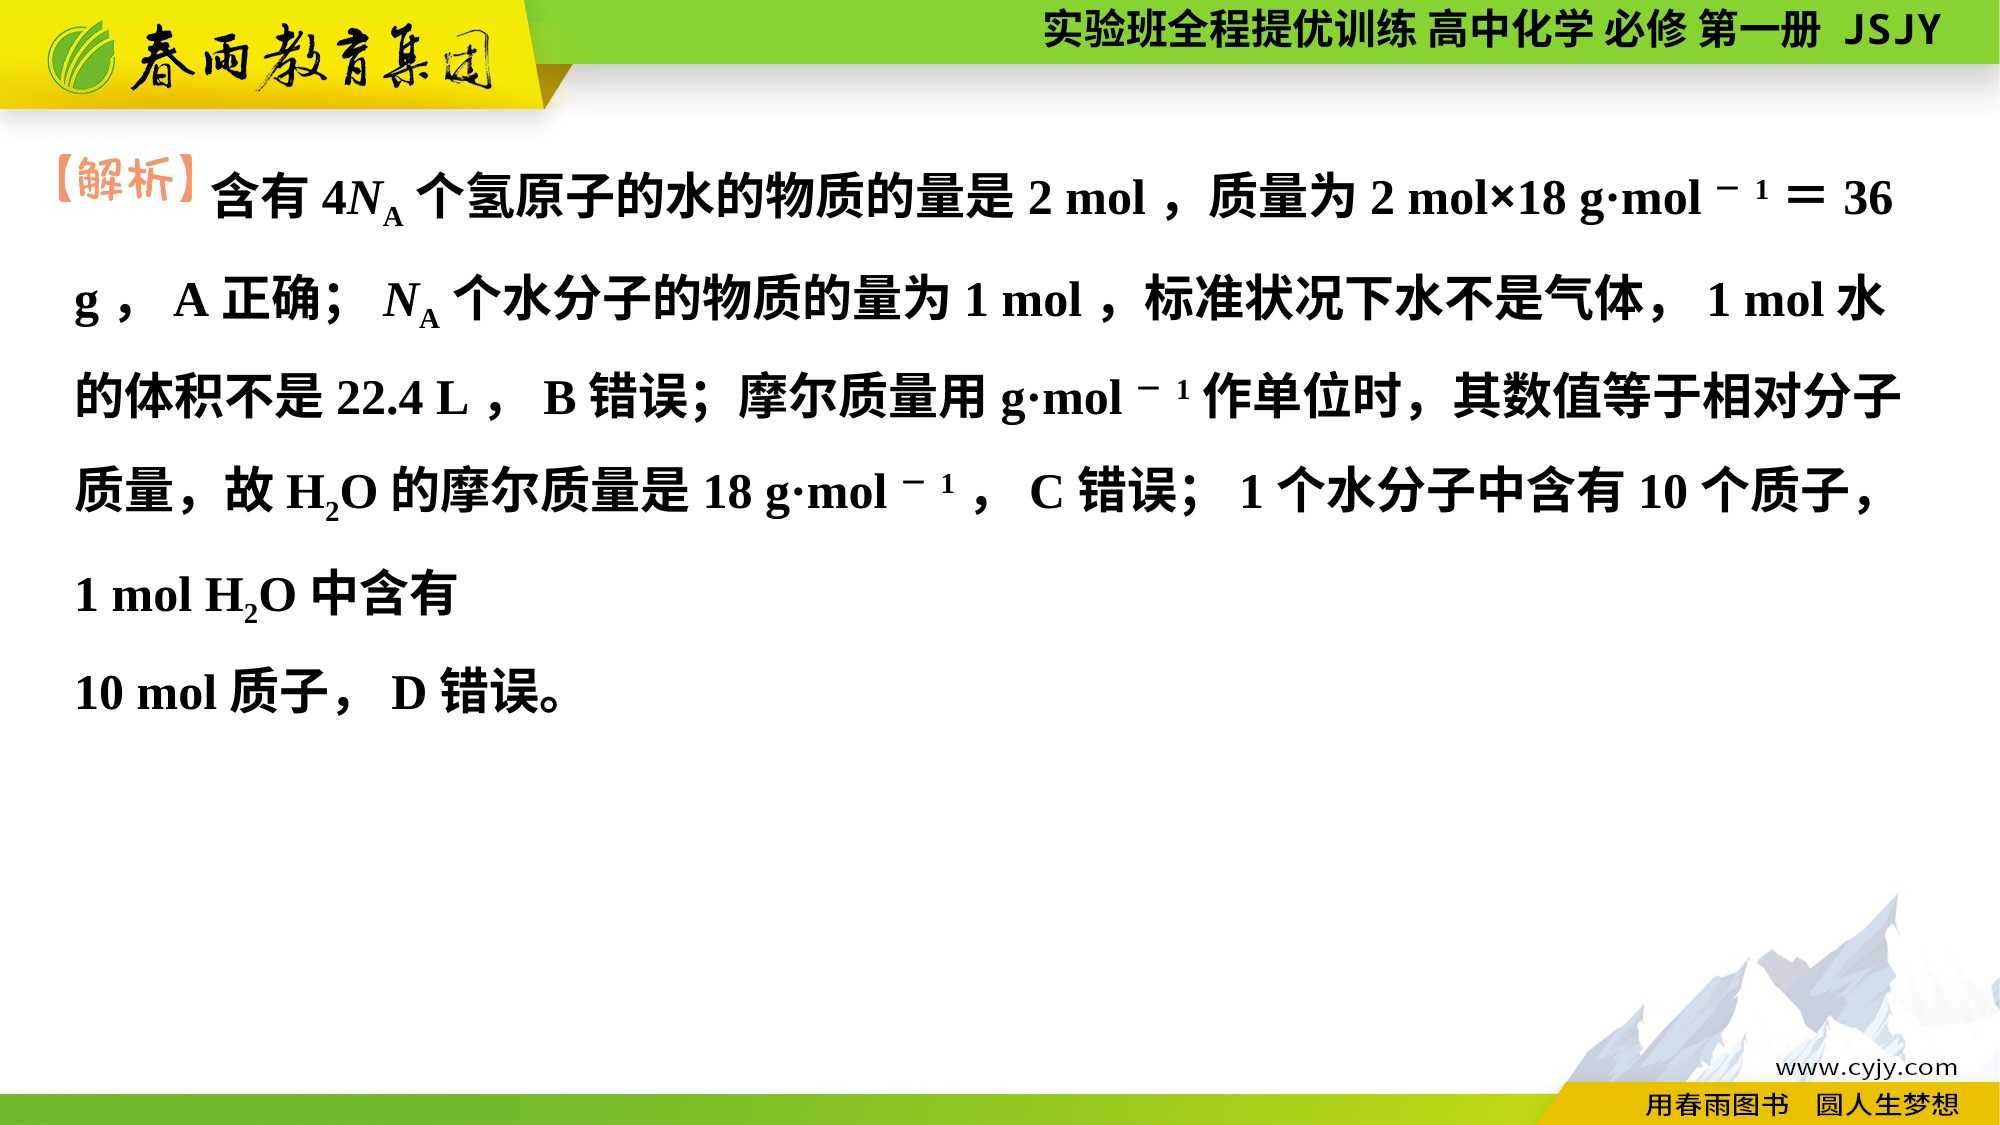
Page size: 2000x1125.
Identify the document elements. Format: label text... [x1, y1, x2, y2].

picture [0, 0, 2000, 1125]
list 含有4NA个氢原子的水的物质的量是2 mol，质量为2 mol×18 g·mol－1＝36 g，A正确；NA个水分子的物质的量为1 mol，标准状况下水不是气体，1 mol水的体积不是22.4 L，B错误；摩尔质量用g·mol－1作单位时，其数值等于相对分子质量，故H2O的摩尔质量是18 g·mol－1，C错误；1个水分子中含有10个质子，1 mol H2O中含有 10 mol质子，D错误。 [59, 122, 1944, 592]
